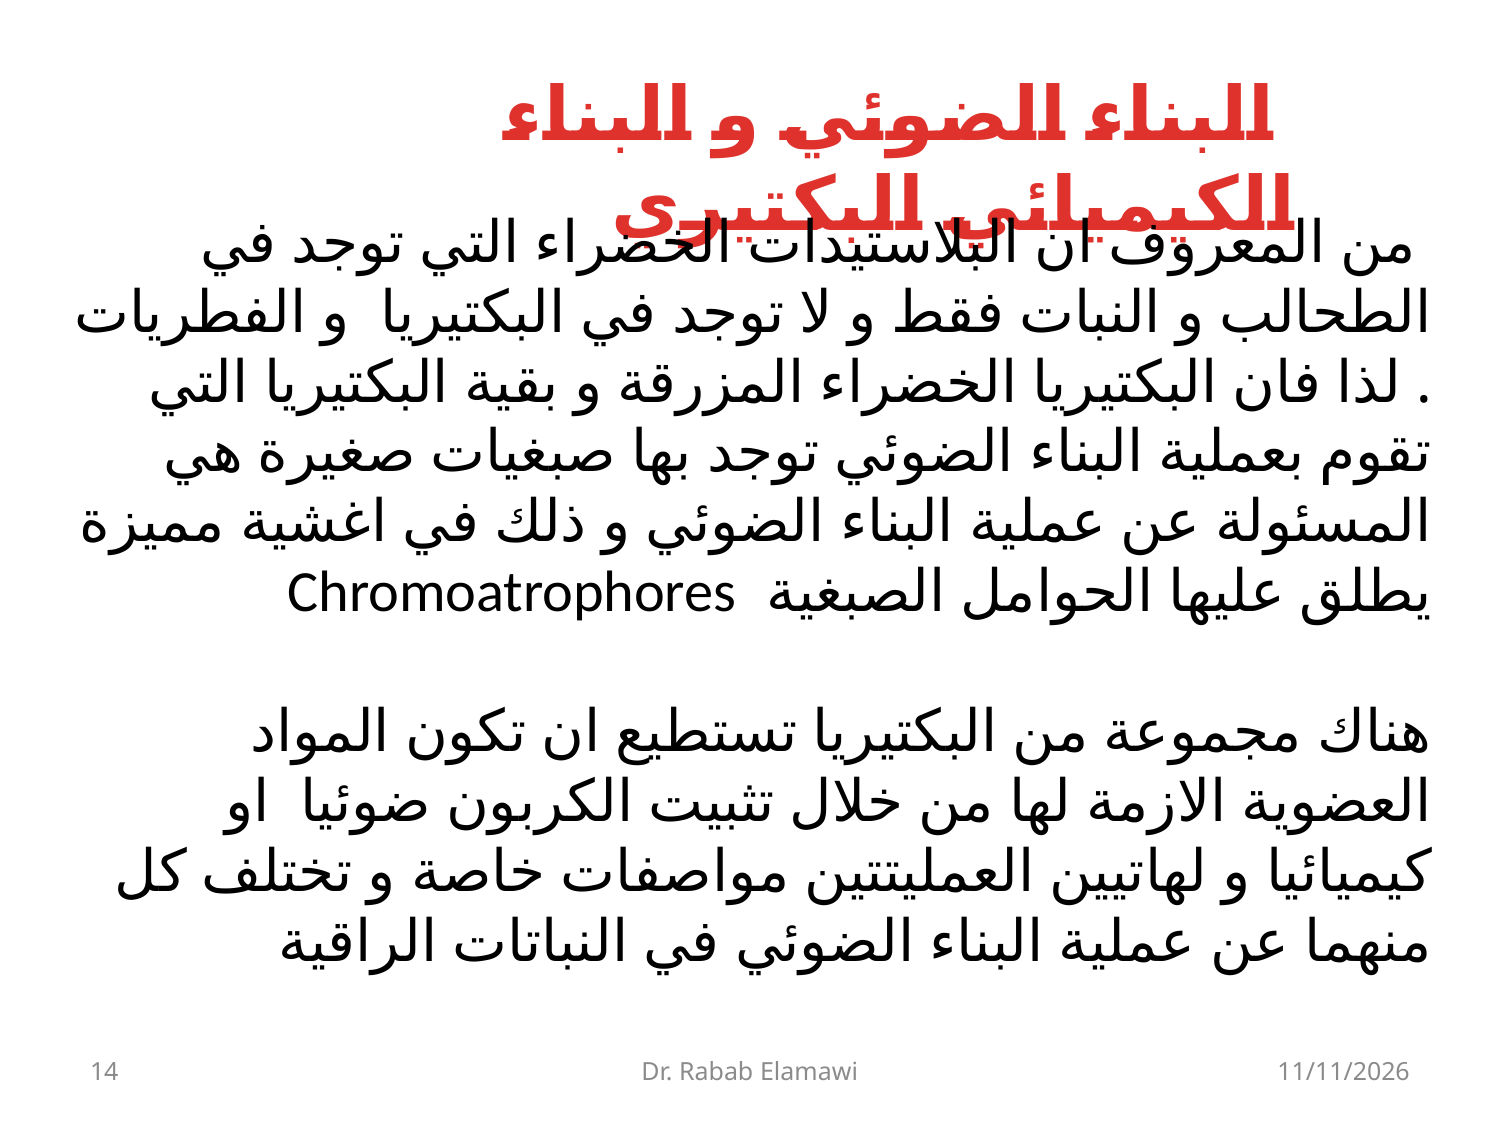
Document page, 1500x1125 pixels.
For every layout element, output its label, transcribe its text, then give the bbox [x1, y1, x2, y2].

text_box البناء الضوئي و البناء الكيميائي البكتيري [175, 58, 1310, 196]
footer Dr. Rabab Elamawi [512, 1042, 988, 1103]
slide_number 14 [75, 1042, 425, 1103]
text_box من المعروف ان البلاستيدات الخضراء التي توجد في الطحالب و النبات فقط و لا توجد في البكتيريا و الفطريات . لذا فان البكتيريا الخضراء المزرقة و بقية البكتيريا التي تقوم بعملية البناء الضوئي توجد بها صبغيات صغيرة هي المسئولة عن عملية البناء الضوئي و ذلك في اغشية مميزة يطلق عليها الحوامل الصبغية Chromoatrophores هناك مجموعة من البكتيريا تستطيع ان تكون المواد العضوية الازمة لها من خلال تثبيت الكربون ضوئيا او كيميائيا و لهاتيين العمليتتين مواصفات خاصة و تختلف كل منهما عن عملية البناء الضوئي في النباتات الراقية [53, 196, 1447, 981]
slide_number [1074, 1042, 1425, 1103]
